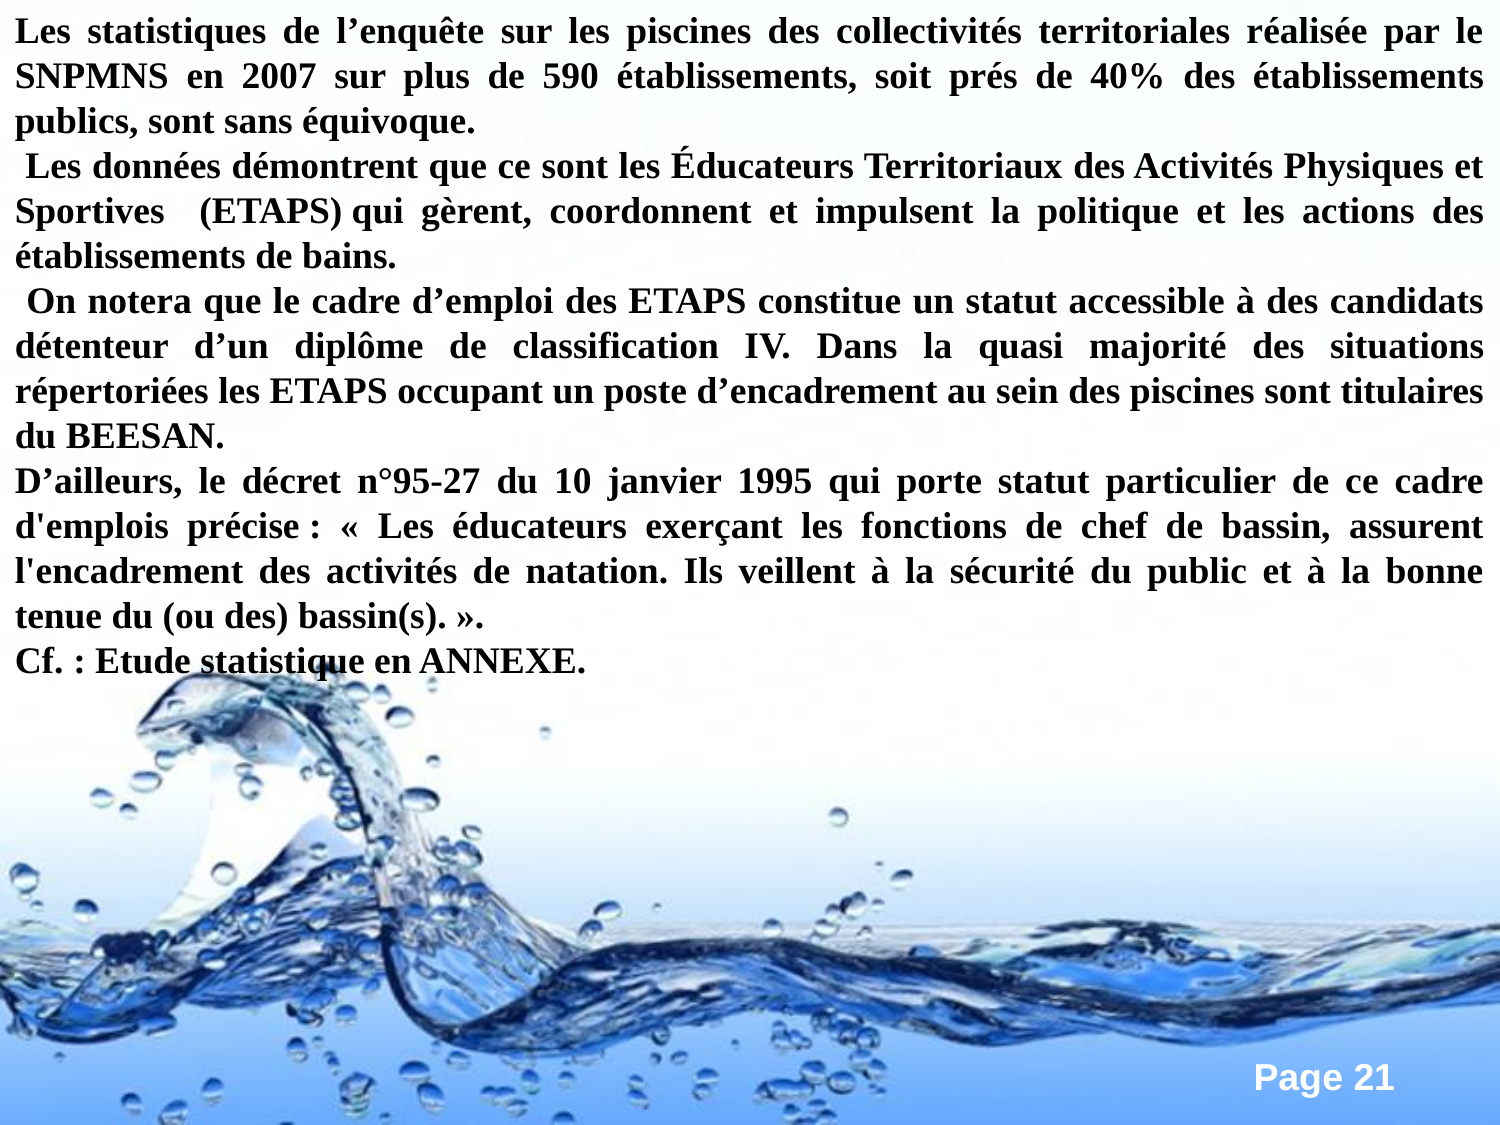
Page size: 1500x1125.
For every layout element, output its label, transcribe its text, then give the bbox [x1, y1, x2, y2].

text_box Les statistiques de l’enquête sur les piscines des collectivités territoriales réalisée par le SNPMNS en 2007 sur plus de 590 établissements, soit prés de 40% des établissements publics, sont sans équivoque. Les données démontrent que ce sont les Éducateurs Territoriaux des Activités Physiques et Sportives (ETAPS) qui gèrent, coordonnent et impulsent la politique et les actions des établissements de bains. On notera que le cadre d’emploi des ETAPS constitue un statut accessible à des candidats détenteur d’un diplôme de classification IV. Dans la quasi majorité des situations répertoriées les ETAPS occupant un poste d’encadrement au sein des piscines sont titulaires du BEESAN. D’ailleurs, le décret n°95-27 du 10 janvier 1995 qui porte statut particulier de ce cadre d'emplois précise : « Les éducateurs exerçant les fonctions de chef de bassin, assurent l'encadrement des activités de natation. Ils veillent à la sécurité du public et à la bonne tenue du (ou des) bassin(s). ». Cf. : Etude statistique en ANNEXE. [0, 0, 1500, 688]
picture [0, 688, 1500, 1125]
